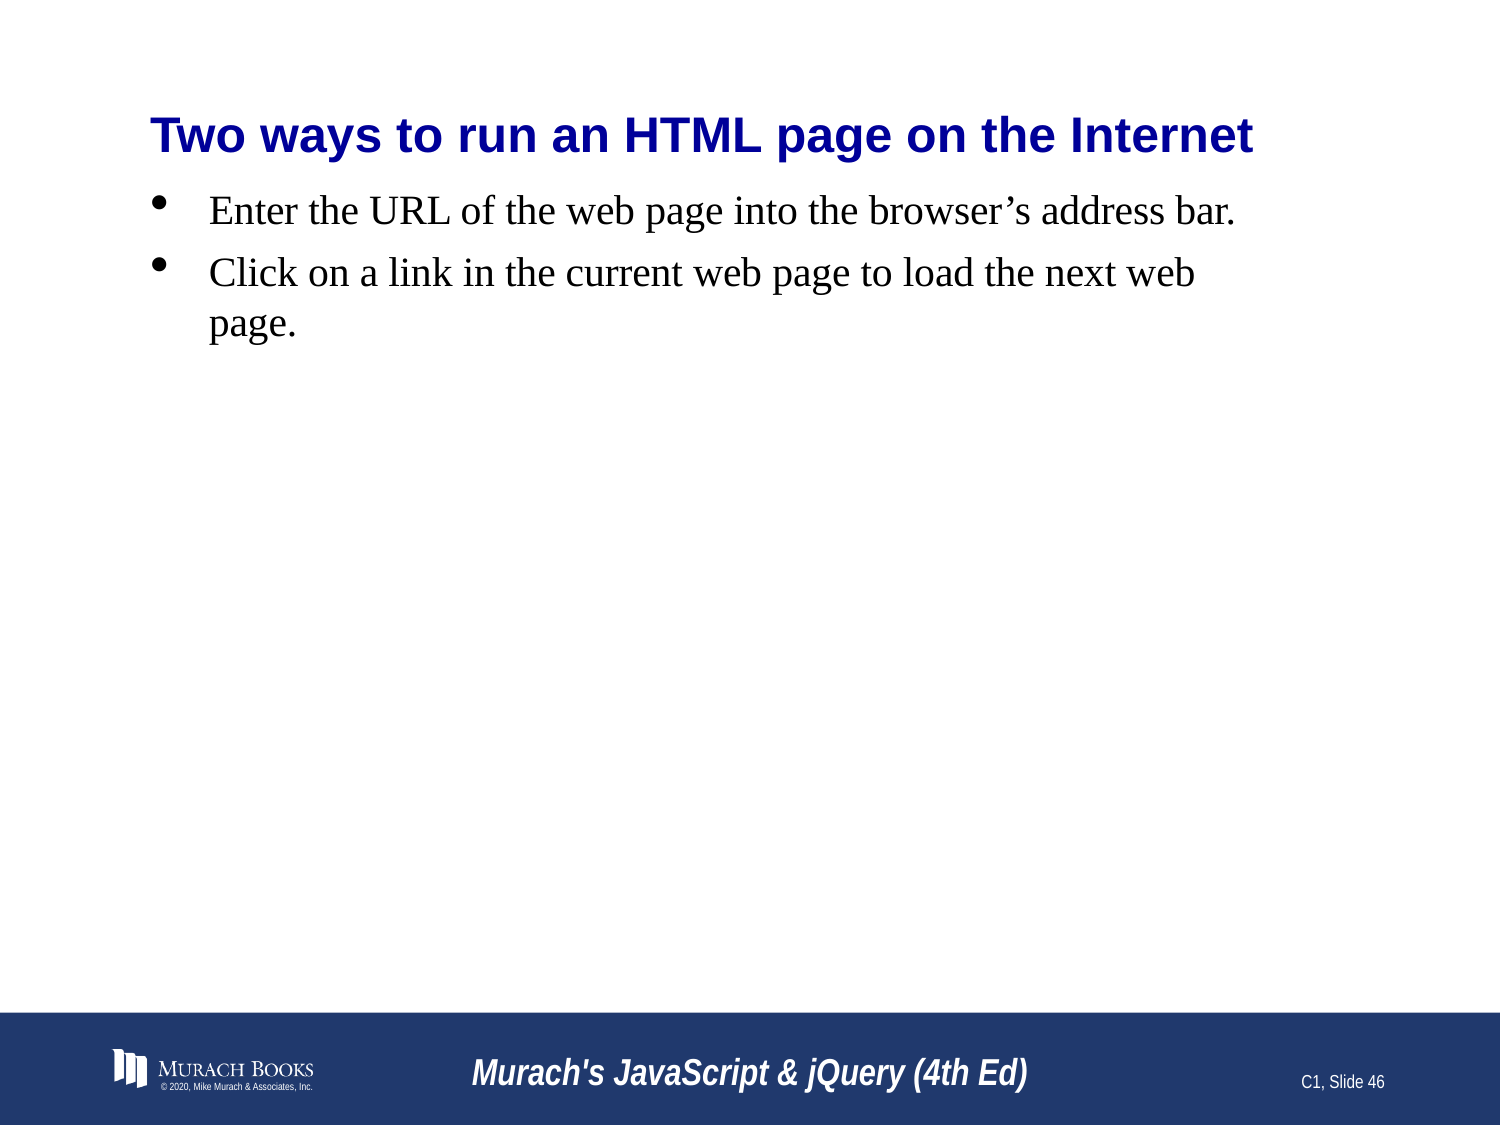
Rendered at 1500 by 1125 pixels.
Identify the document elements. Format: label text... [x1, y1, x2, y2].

slide_number C1, Slide 46 [1087, 1025, 1400, 1100]
title Two ways to run an HTML page on the Internet [150, 102, 1350, 164]
footer © 2020, Mike Murach & Associates, Inc. [12, 1025, 463, 1100]
slide_number Murach's JavaScript & jQuery (4th Ed) [463, 1025, 1050, 1100]
list Enter the URL of the web page into the browser’s address bar. Click on a link in the current web page to load the next web page. [137, 174, 1350, 975]
